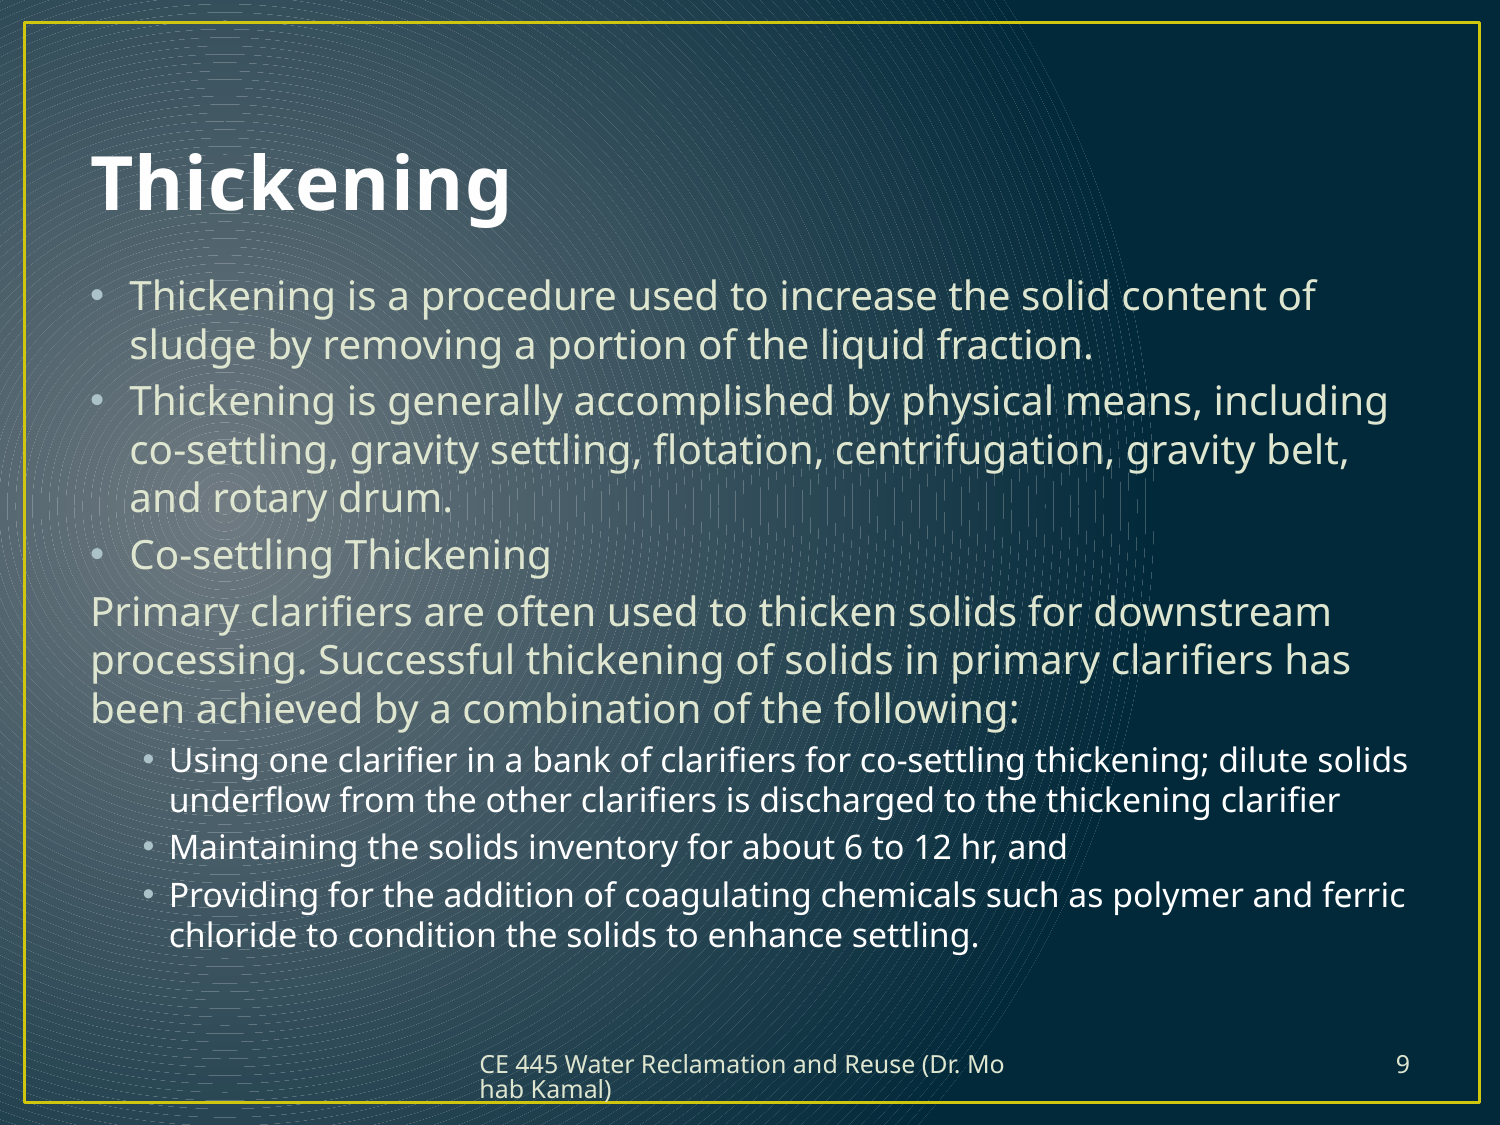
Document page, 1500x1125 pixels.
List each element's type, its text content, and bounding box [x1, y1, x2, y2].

list Thickening is a procedure used to increase the solid content of sludge by removing a portion of the liquid fraction. Thickening is generally accomplished by physical means, including co-settling, gravity settling, flotation, centrifugation, gravity belt, and rotary drum. Co-settling Thickening Primary clarifiers are often used to thicken solids for downstream processing. Successful thickening of solids in primary clarifiers has been achieved by a combination of the following: Using one clarifier in a bank of clarifiers for co-settling thickening; dilute solids underflow from the other clarifiers is discharged to the thickening clarifier Maintaining the solids inventory for about 6 to 12 hr, and Providing for the addition of coagulating chemicals such as polymer and ferric chloride to condition the solids to enhance settling. [75, 262, 1425, 1005]
footer CE 445 Water Reclamation and Reuse (Dr. Mohab Kamal) [464, 1035, 1036, 1096]
title Thickening [75, 45, 1425, 233]
slide_number 9 [1074, 1035, 1425, 1096]
